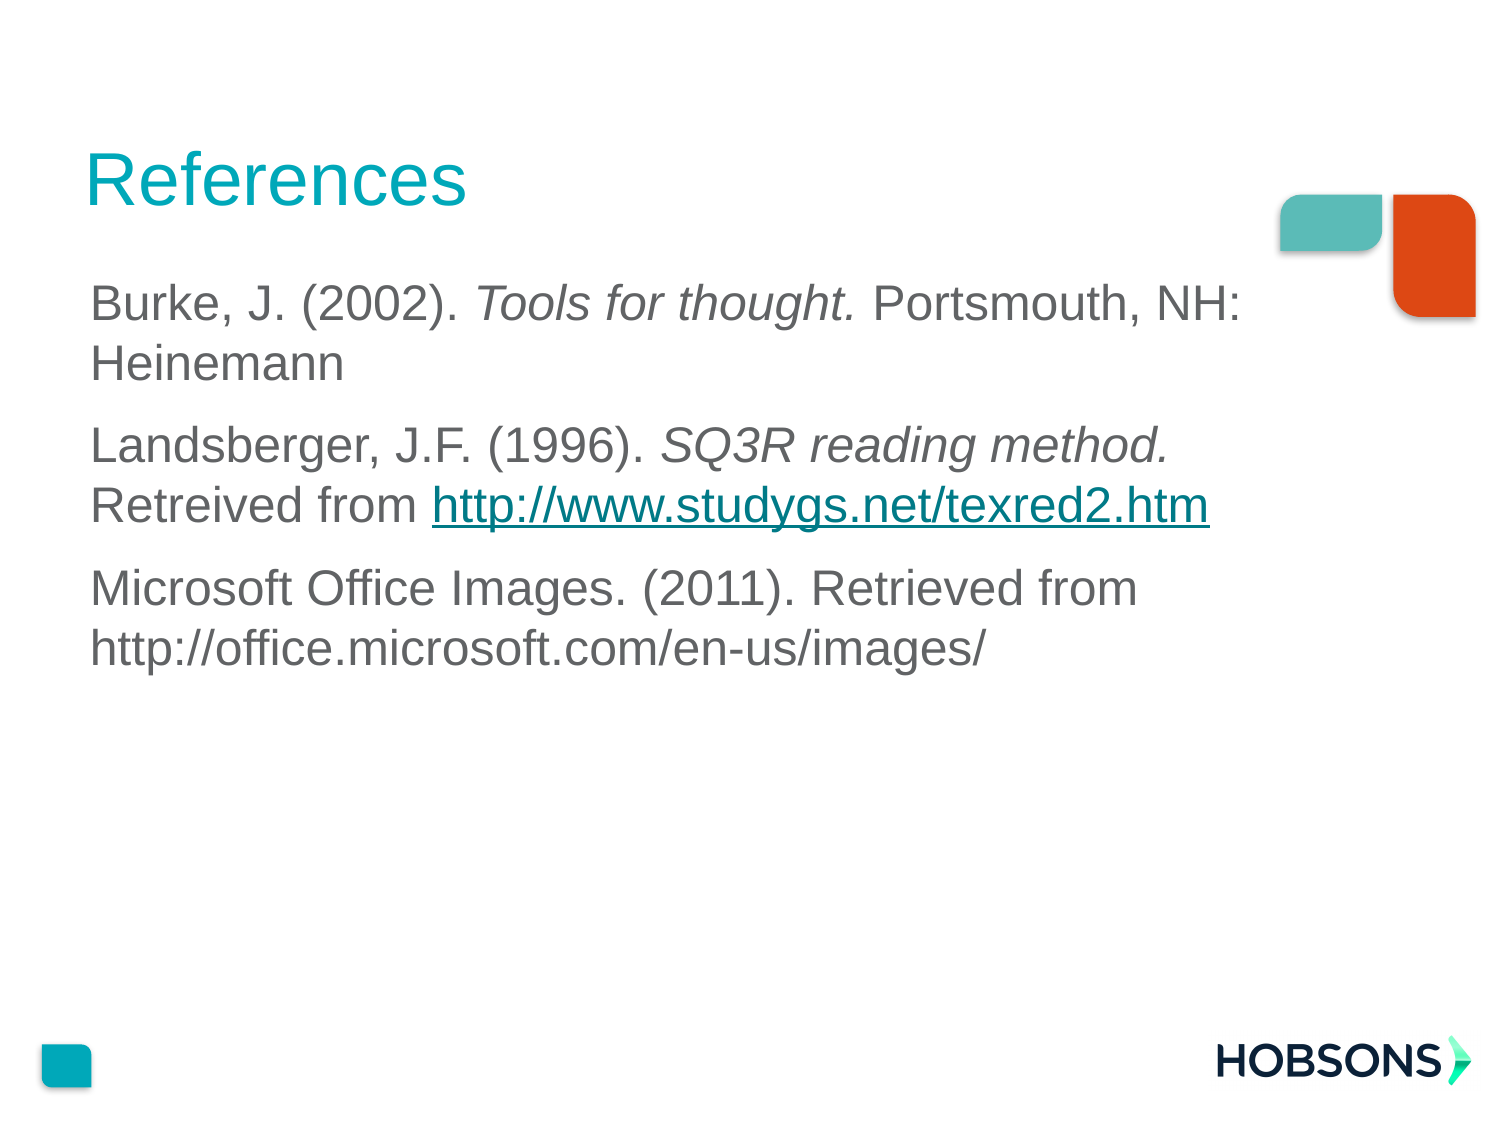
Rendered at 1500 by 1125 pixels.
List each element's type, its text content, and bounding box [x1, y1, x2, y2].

title References [69, 48, 1239, 236]
picture [1208, 1030, 1481, 1091]
list Burke, J. (2002). Tools for thought. Portsmouth, NH: Heinemann Landsberger, J.F. (1996). SQ3R reading method. Retreived from http://www.studygs.net/texred2.htm Microsoft Office Images. (2011). Retrieved from http://office.microsoft.com/en-us/images/ [75, 262, 1425, 1005]
